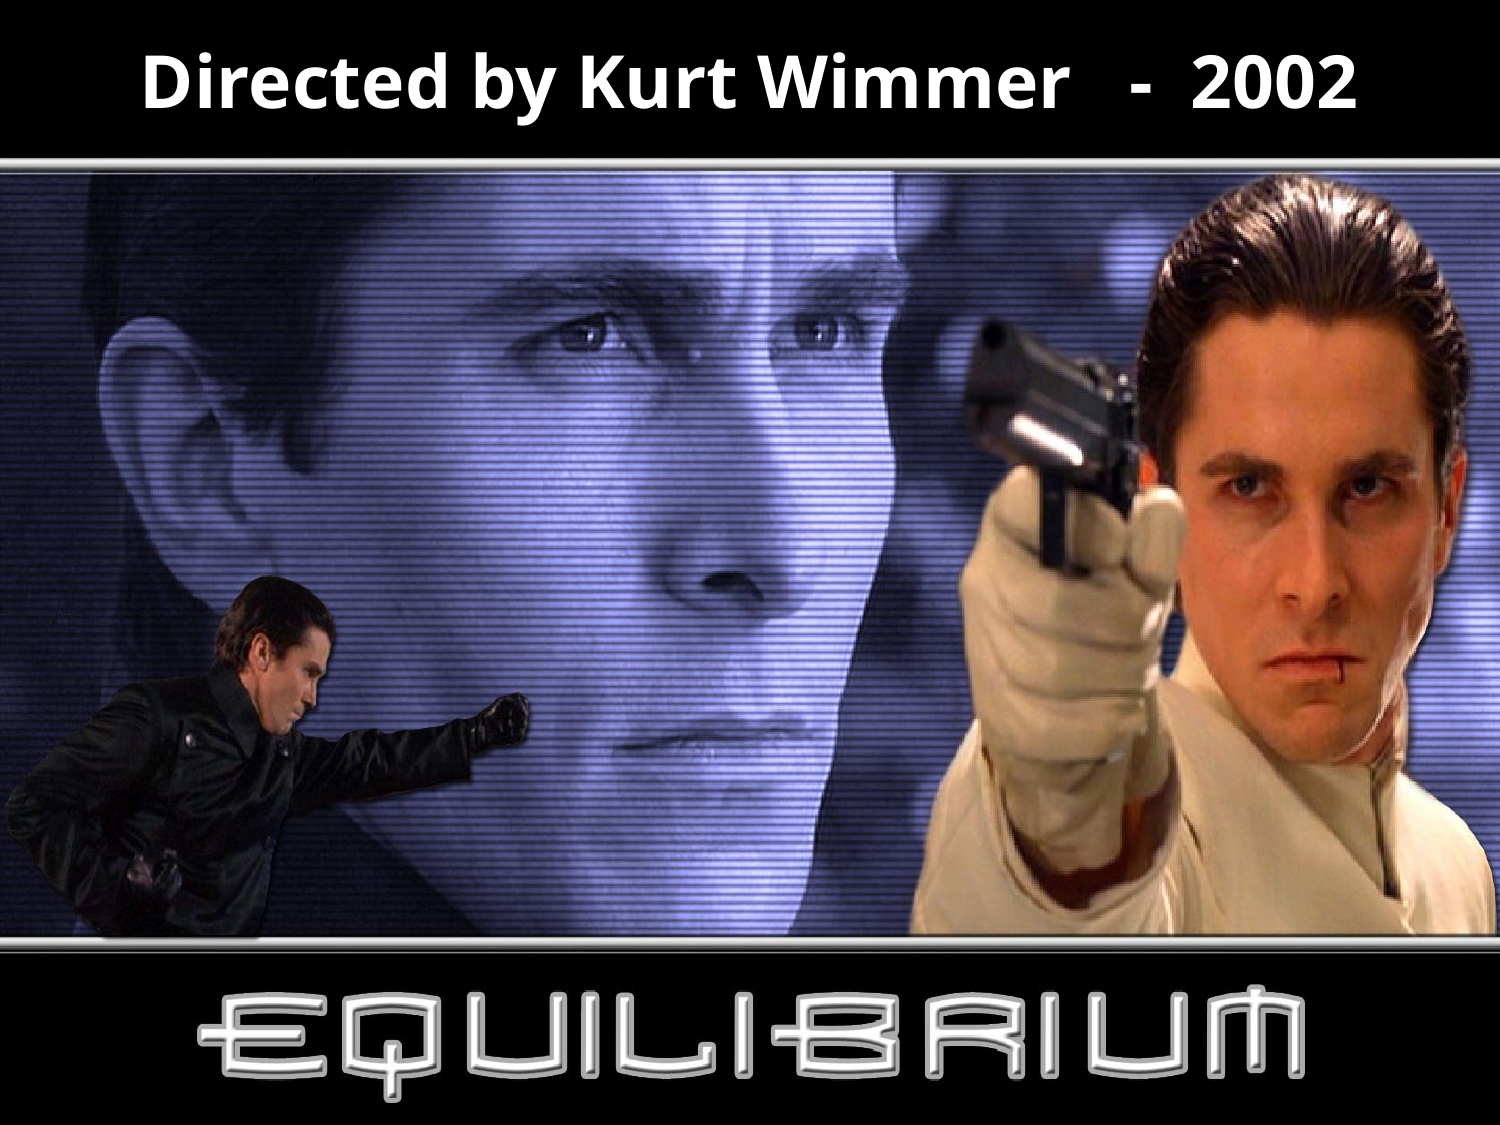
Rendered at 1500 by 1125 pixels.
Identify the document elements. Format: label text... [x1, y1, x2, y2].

title Directed by Kurt Wimmer - 2002 [112, 0, 1388, 158]
picture [0, 0, 1500, 1125]
